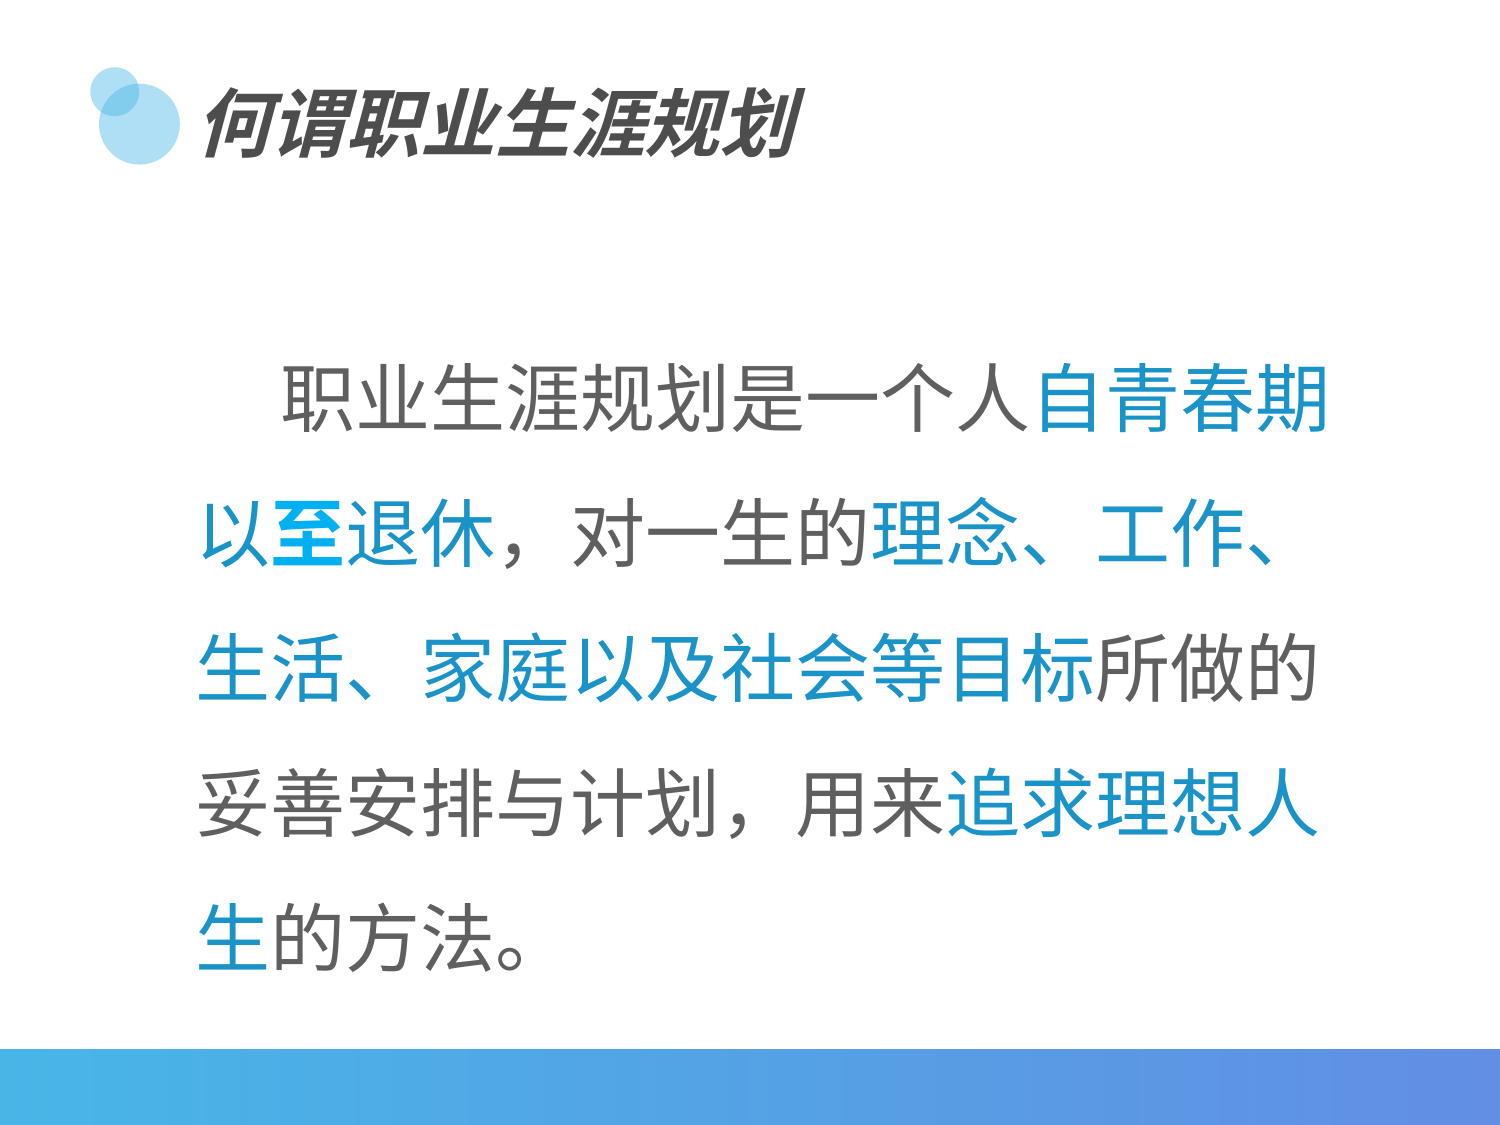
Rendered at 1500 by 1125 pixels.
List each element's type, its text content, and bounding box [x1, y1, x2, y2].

title 何谓职业生涯规划 [179, 55, 1474, 198]
list 职业生涯规划是一个人自青春期以至退休，对一生的理念、工作、生活、家庭以及社会等目标所做的妥善安排与计划，用来追求理想人生的方法。 [179, 299, 1397, 994]
